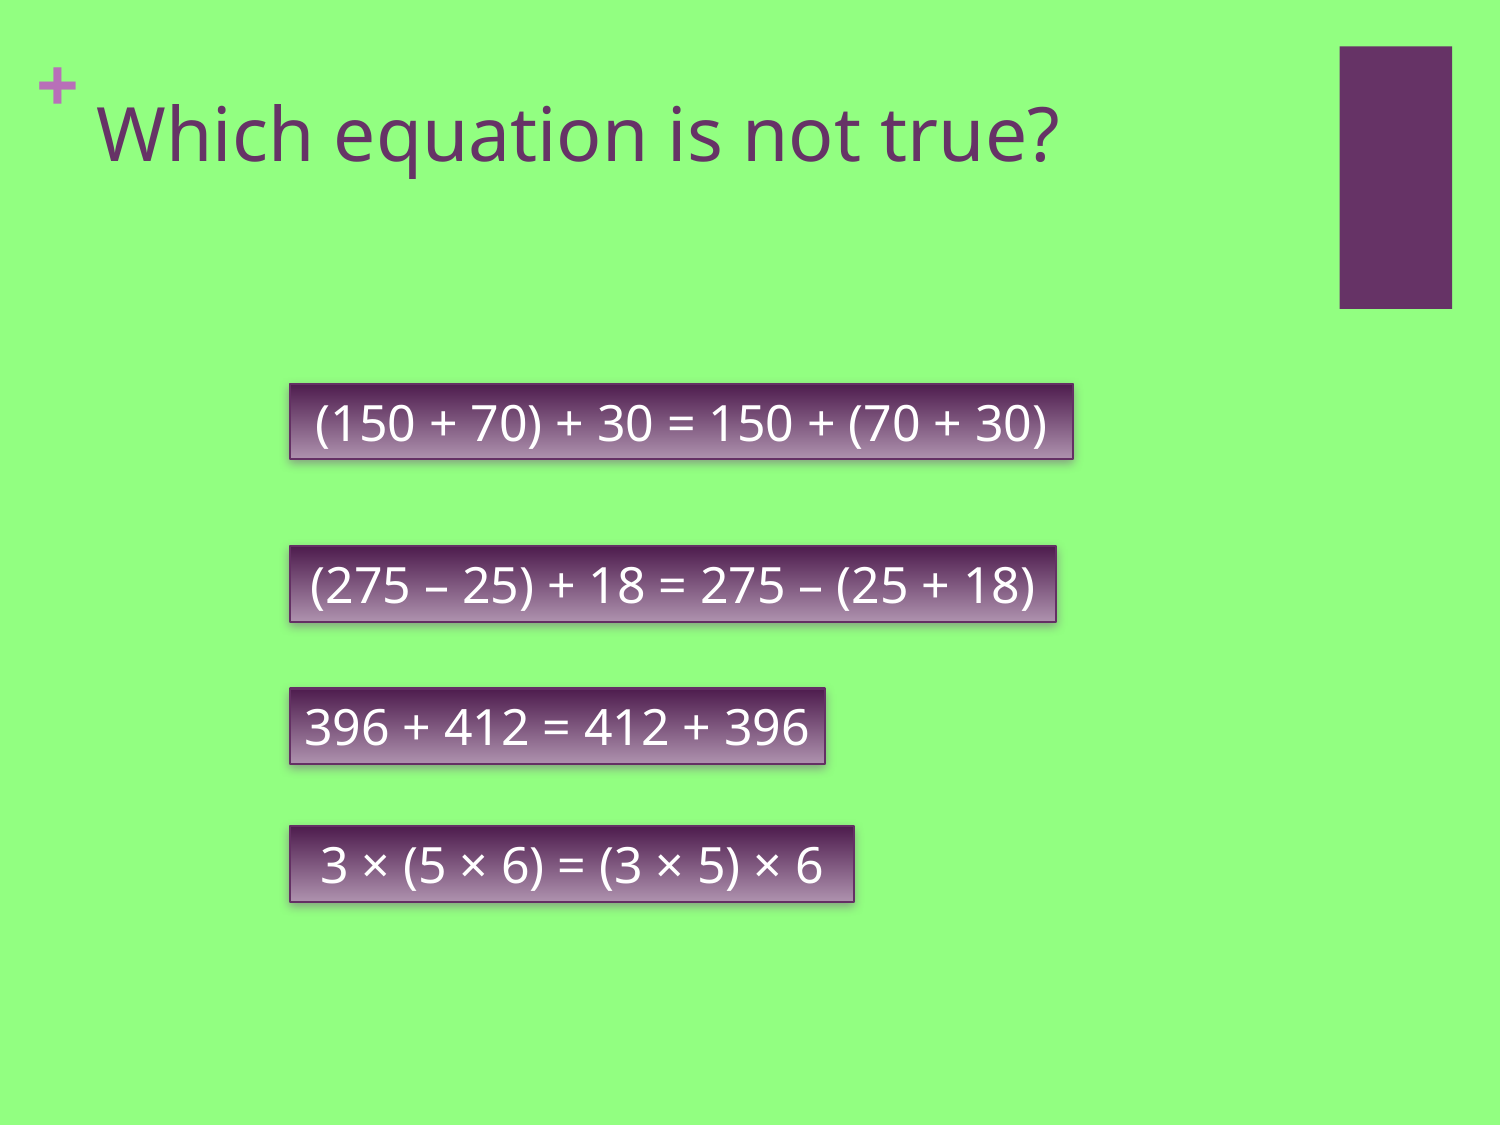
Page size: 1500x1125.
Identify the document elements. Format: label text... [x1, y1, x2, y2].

text_box 396 + 412 = 412 + 396 [289, 688, 825, 764]
title Which equation is not true? [81, 79, 1322, 263]
text_box [289, 383, 1074, 460]
text_box [289, 825, 855, 903]
text_box (150 + 70) + 30 = 150 + (70 + 30) [300, 383, 1063, 459]
text_box [289, 545, 1057, 623]
text_box (275 – 25) + 18 = 275 – (25 + 18) [295, 546, 1051, 621]
text_box 3 × (5 × 6) = (3 × 5) × 6 [305, 826, 839, 901]
